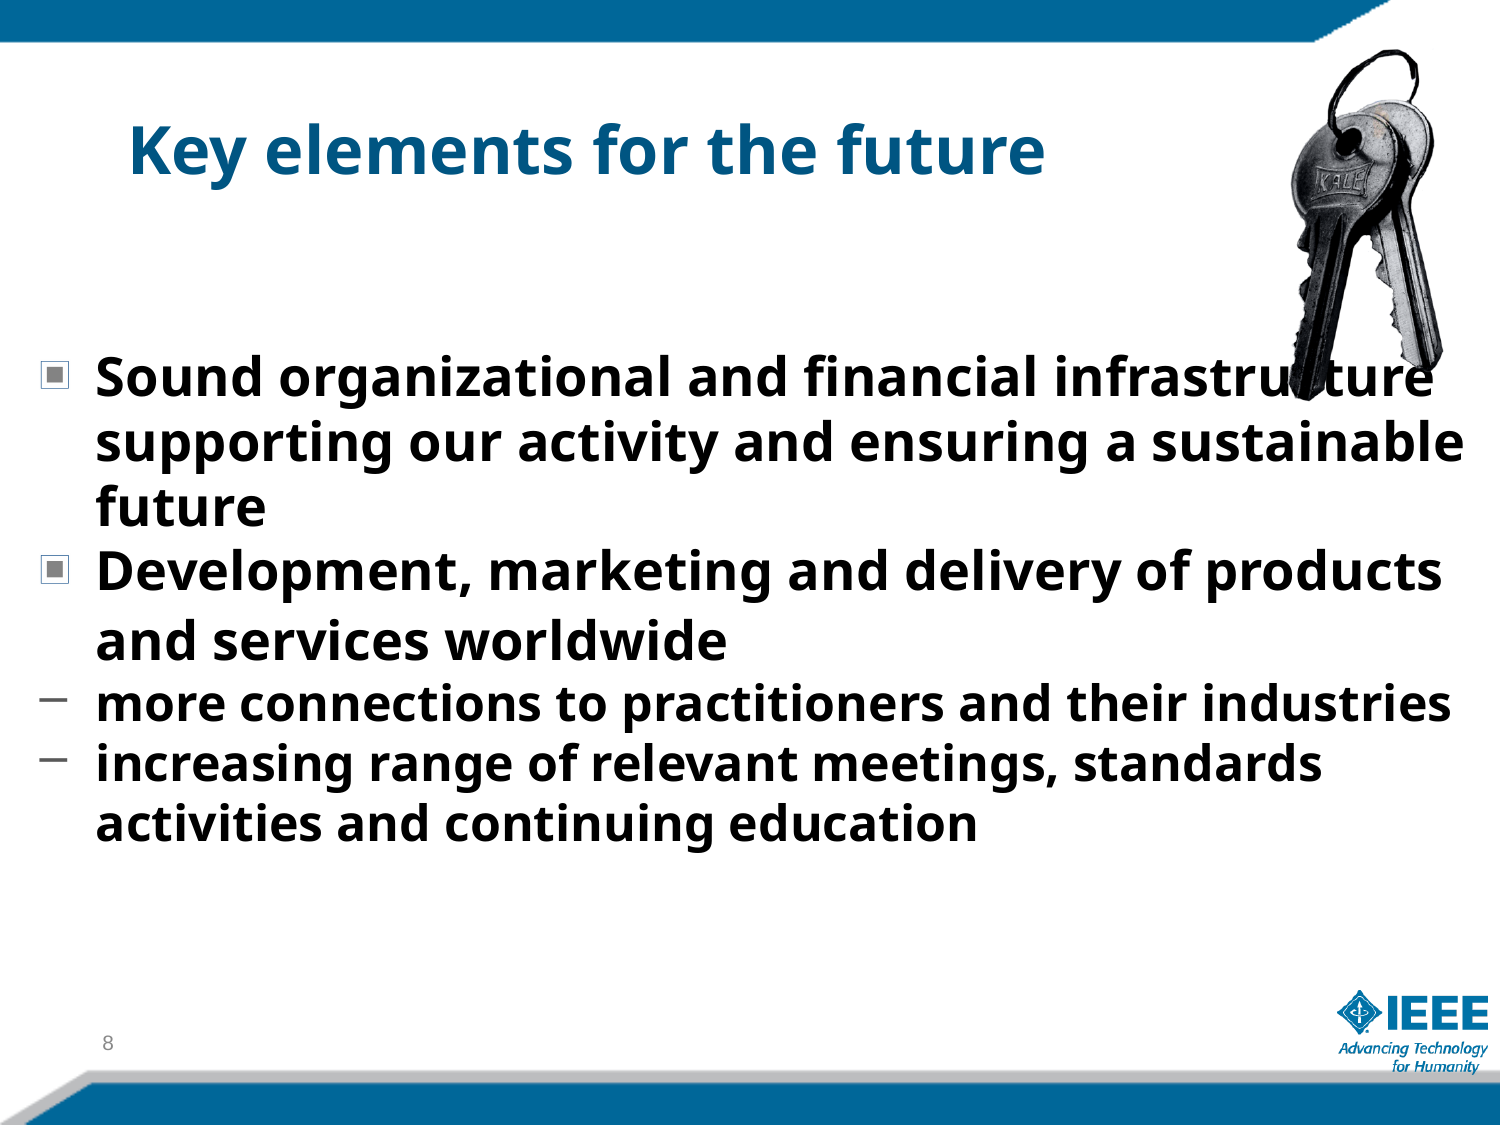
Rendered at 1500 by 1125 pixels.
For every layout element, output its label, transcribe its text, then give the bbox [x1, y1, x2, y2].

list Sound organizational and financial infrastructure supporting our activity and ensuring a sustainable future Development, marketing and delivery of products and services worldwide more connections to practitioners and their industries increasing range of relevant meetings, standards activities and continuing education [24, 334, 1488, 1010]
title Key elements for the future [112, 99, 1267, 288]
text_box 8 [87, 1012, 200, 1073]
picture [0, 0, 1500, 1125]
